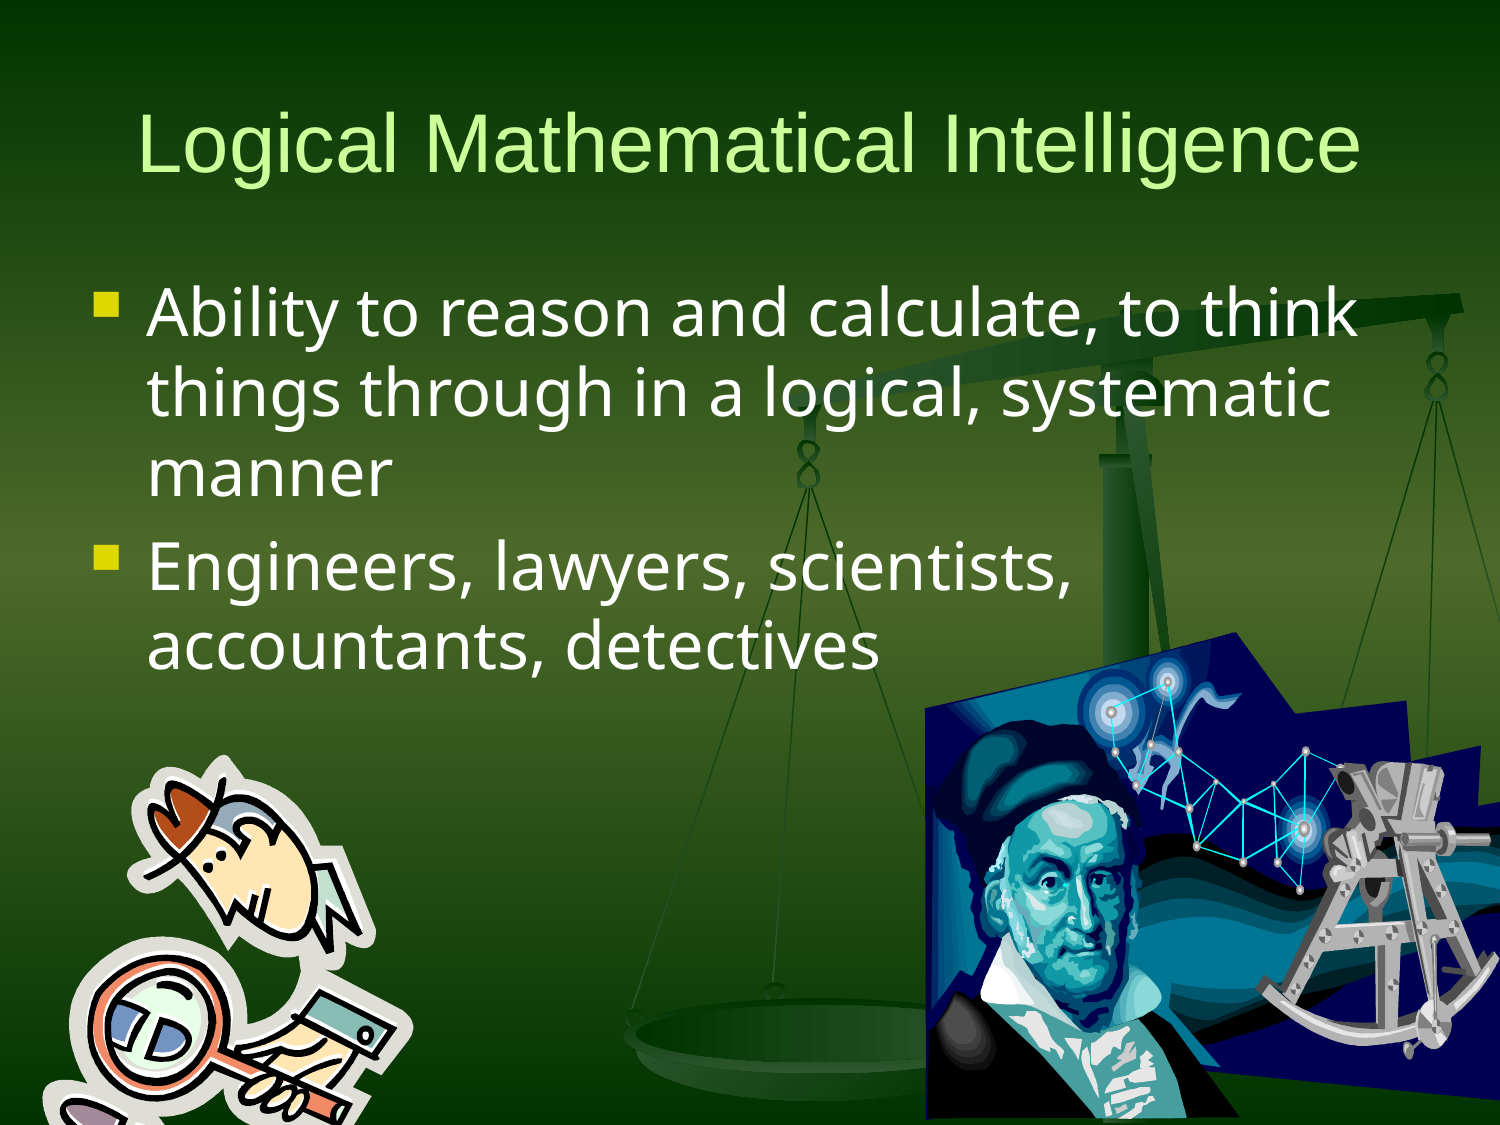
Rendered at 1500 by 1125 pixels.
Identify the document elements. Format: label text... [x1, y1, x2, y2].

title Logical Mathematical Intelligence [74, 45, 1426, 234]
list Ability to reason and calculate, to think things through in a logical, systematic manner Engineers, lawyers, scientists, accountants, detectives [74, 262, 1426, 1006]
picture [37, 749, 419, 1125]
picture [924, 627, 1500, 1125]
